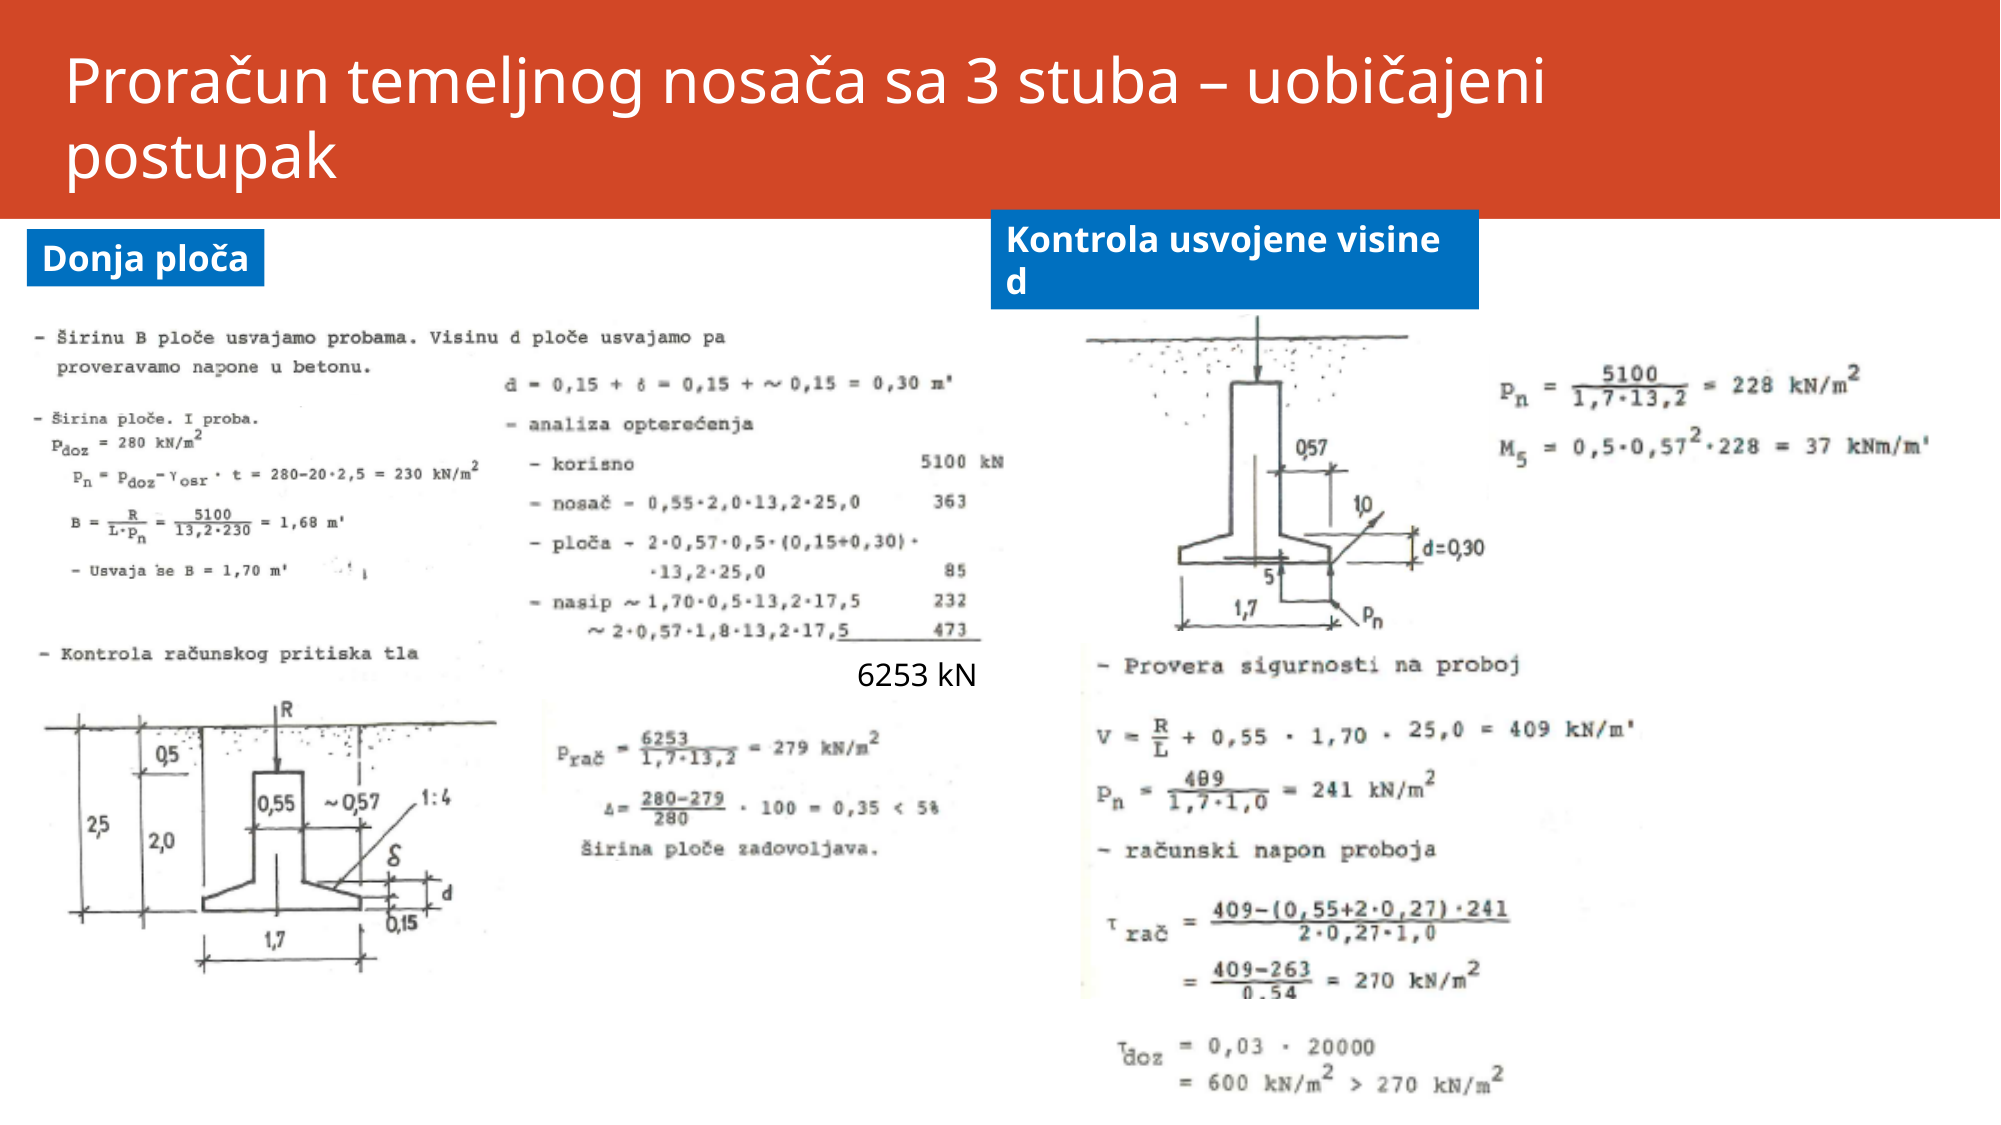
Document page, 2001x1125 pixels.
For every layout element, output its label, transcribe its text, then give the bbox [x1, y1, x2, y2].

text_box 6253 kN [842, 647, 993, 700]
text_box Donja ploča [26, 229, 265, 287]
picture [1074, 314, 1935, 631]
text_box Kontrola usvojene visine d [990, 209, 1479, 310]
picture [28, 317, 1011, 978]
title Proračun temeljnog nosača sa 3 stuba – uobičajeni postupak [49, 0, 1813, 199]
picture [1111, 1020, 1513, 1103]
picture [541, 699, 962, 861]
picture [1080, 643, 1643, 999]
